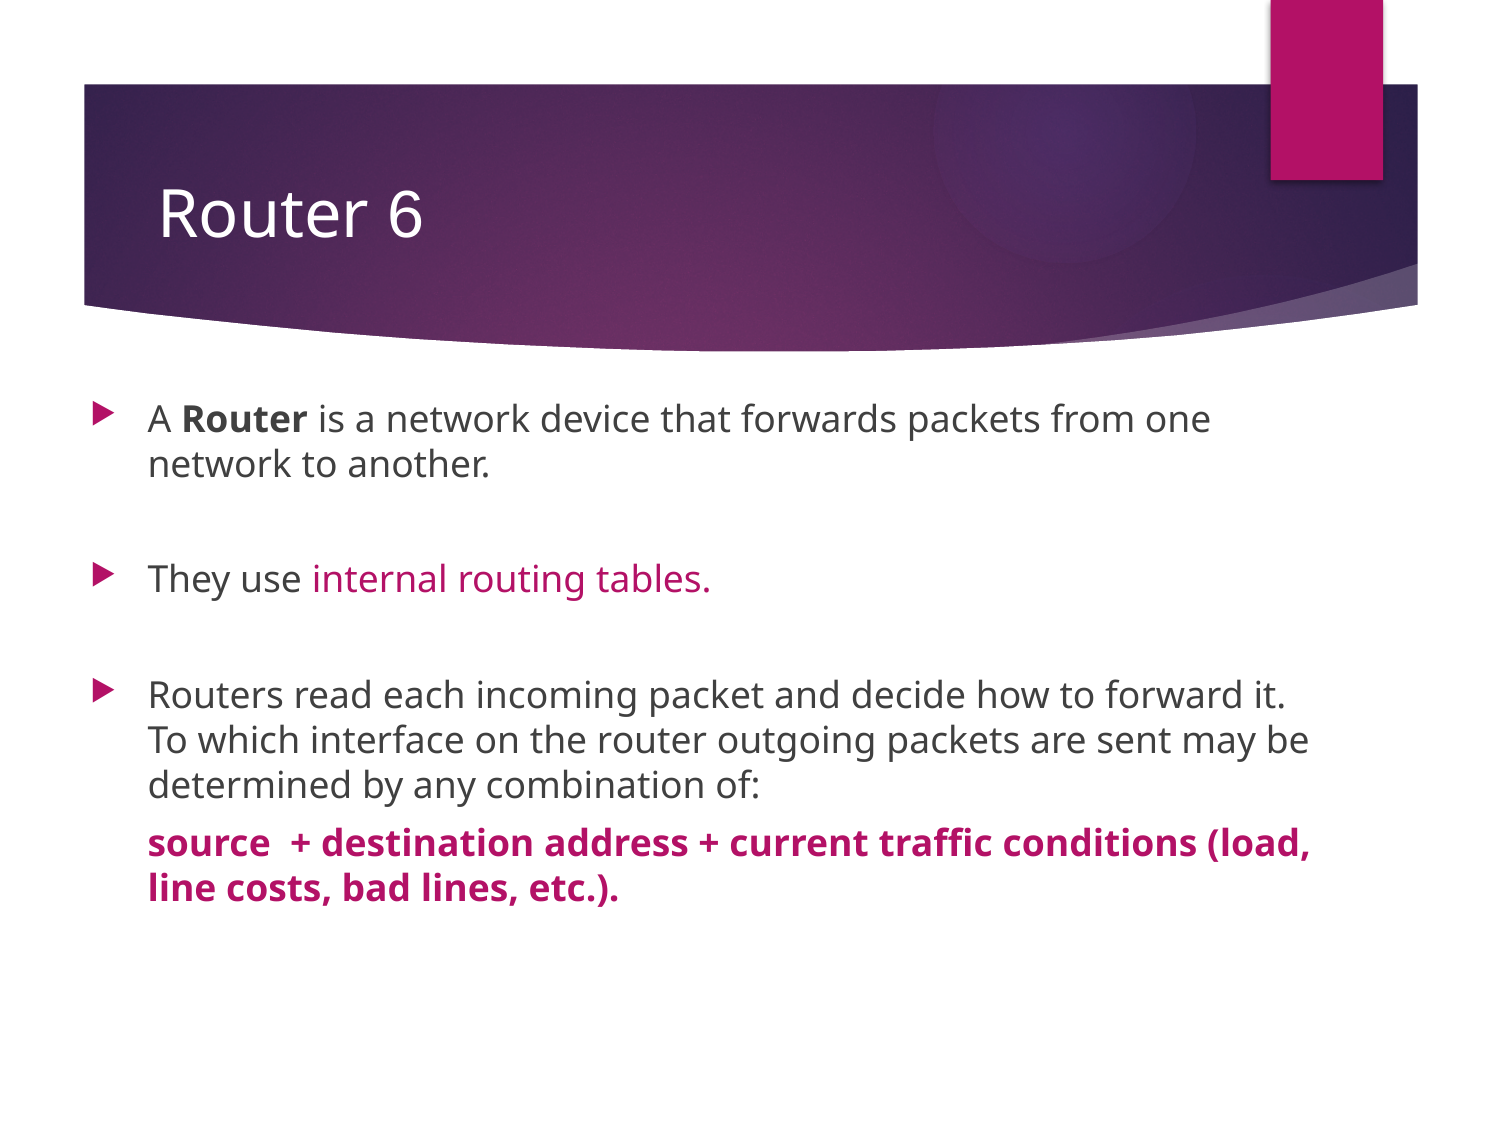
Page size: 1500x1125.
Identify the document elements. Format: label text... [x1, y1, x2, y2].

list A Router is a network device that forwards packets from one network to another. They use internal routing tables. Routers read each incoming packet and decide how to forward it. To which interface on the router outgoing packets are sent may be determined by any combination of: source + destination address + current traffic conditions (load, line costs, bad lines, etc.). [75, 387, 1350, 1013]
title 6 Router [142, 152, 1183, 269]
